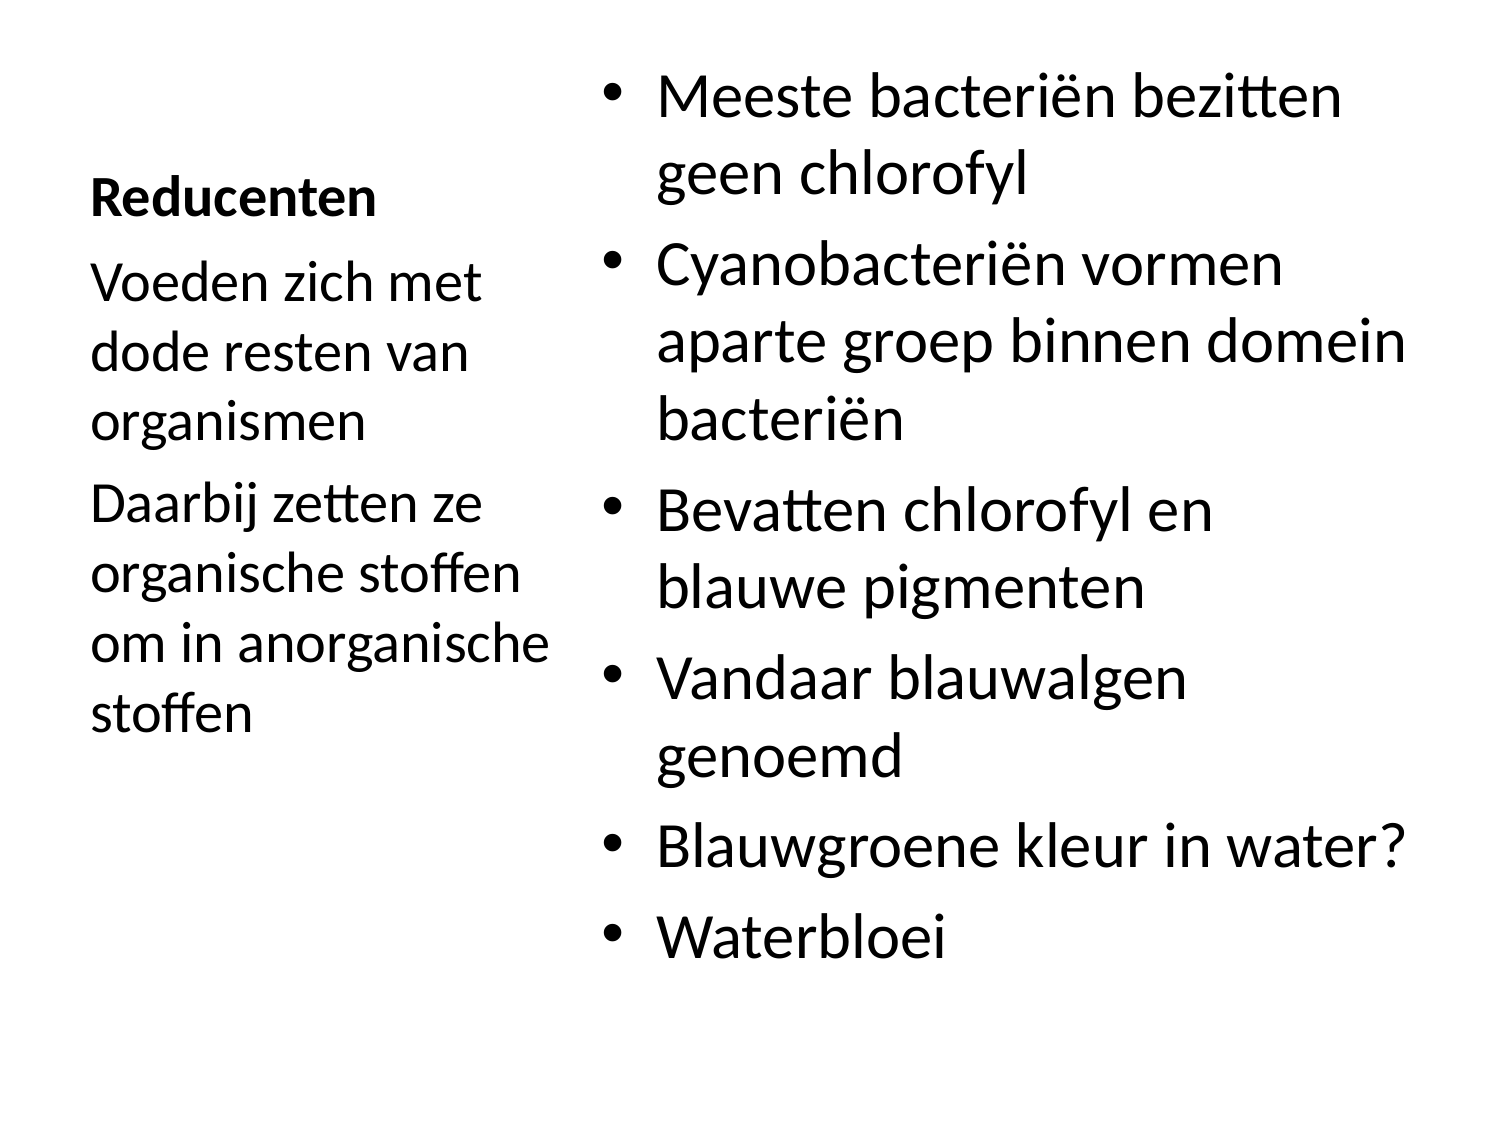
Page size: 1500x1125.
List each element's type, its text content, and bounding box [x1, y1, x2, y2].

title Reducenten [75, 44, 569, 235]
list Voeden zich met dode resten van organismen Daarbij zetten ze organische stoffen om in anorganische stoffen [75, 235, 569, 1005]
list Meeste bacteriën bezitten geen chlorofyl Cyanobacteriën vormen aparte groep binnen domein bacteriën Bevatten chlorofyl en blauwe pigmenten Vandaar blauwalgen genoemd Blauwgroene kleur in water? Waterbloei [586, 44, 1425, 1005]
